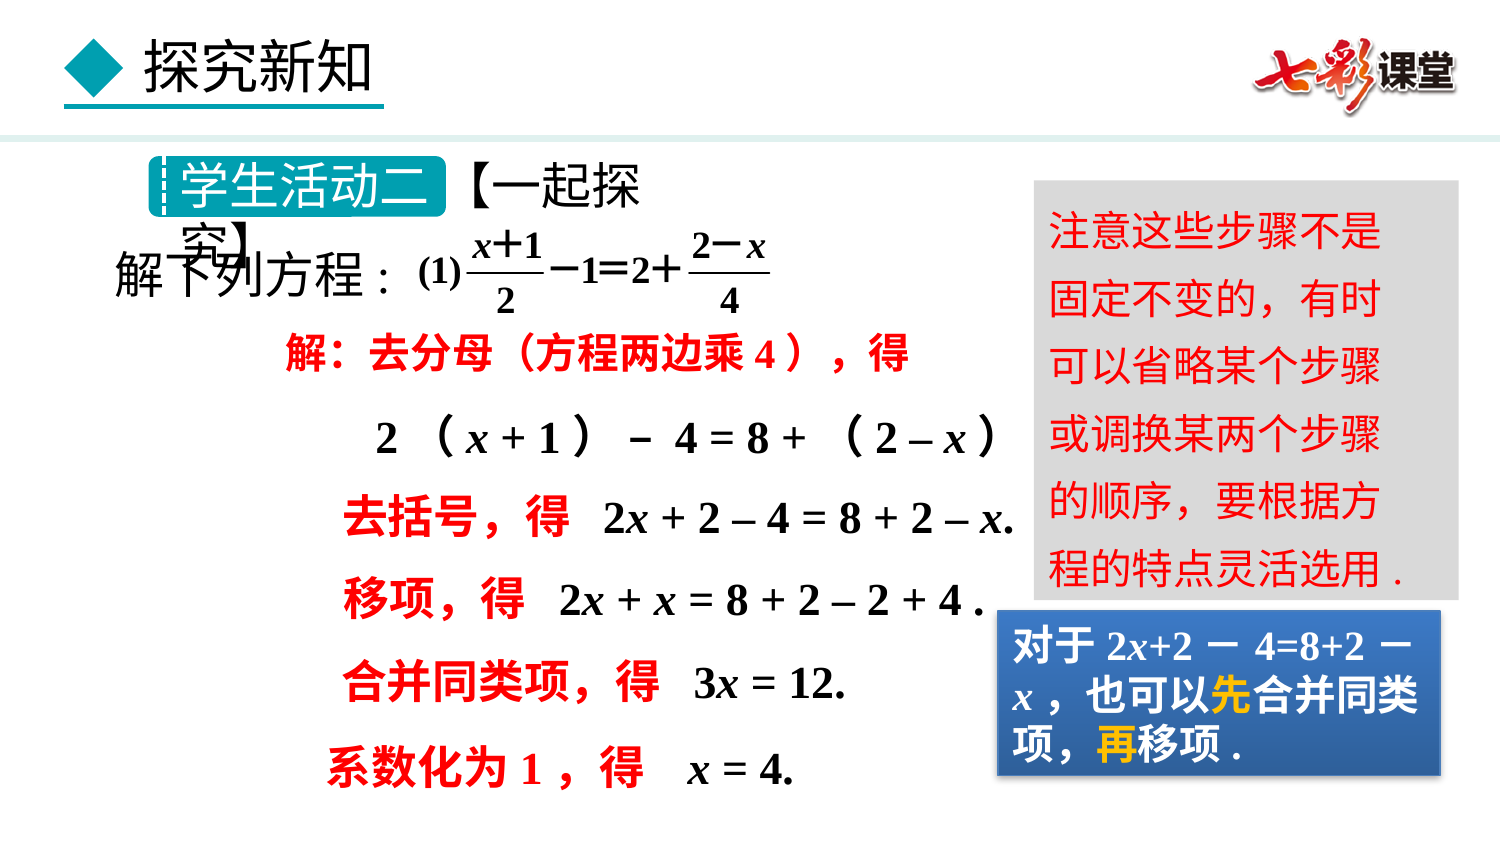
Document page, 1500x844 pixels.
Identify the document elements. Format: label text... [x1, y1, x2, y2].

text_box 解：去分母（方程两边乘4），得 [270, 319, 926, 384]
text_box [412, 218, 777, 323]
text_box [148, 147, 751, 224]
text_box 2（x + 1） – 4 = 8 +（2 – x）. [360, 400, 1033, 471]
picture [1249, 32, 1461, 118]
text_box 系数化为1，得 x = 4. [311, 730, 821, 801]
text_box 移项，得 2x + x = 8 + 2 – 2 + 4 . [329, 561, 1012, 632]
text_box 对于2x+2－4=8+2－x，也可以先合并同类项，再移项. [997, 610, 1441, 776]
text_box 解下列方程: [82, 236, 406, 312]
text_box 去括号，得 2x + 2 – 4 = 8 + 2 – x. [327, 480, 1033, 550]
text_box 注意这些步骤不是 固定不变的，有时 可以省略某个步骤 或调换某两个步骤 的顺序，要根据方 程的特点灵活选用. [1033, 180, 1459, 601]
text_box 合并同类项，得 3x = 12. [326, 644, 884, 715]
